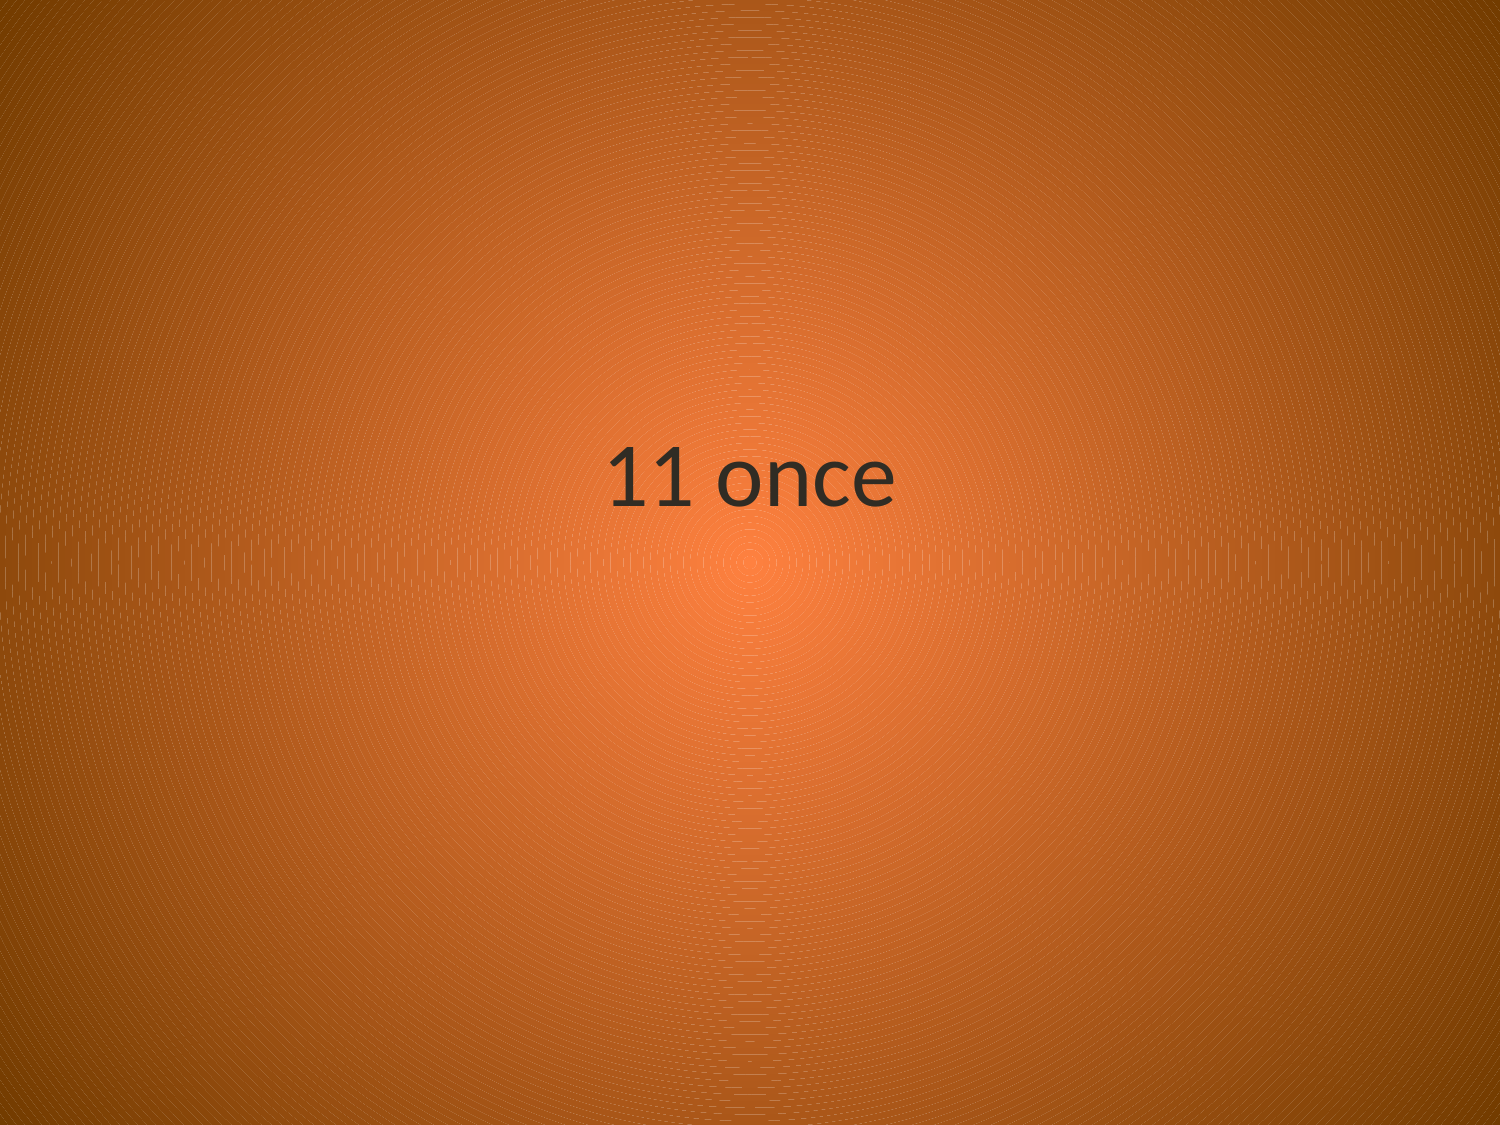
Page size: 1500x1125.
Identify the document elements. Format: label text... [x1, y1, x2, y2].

title 11 once [112, 349, 1388, 591]
